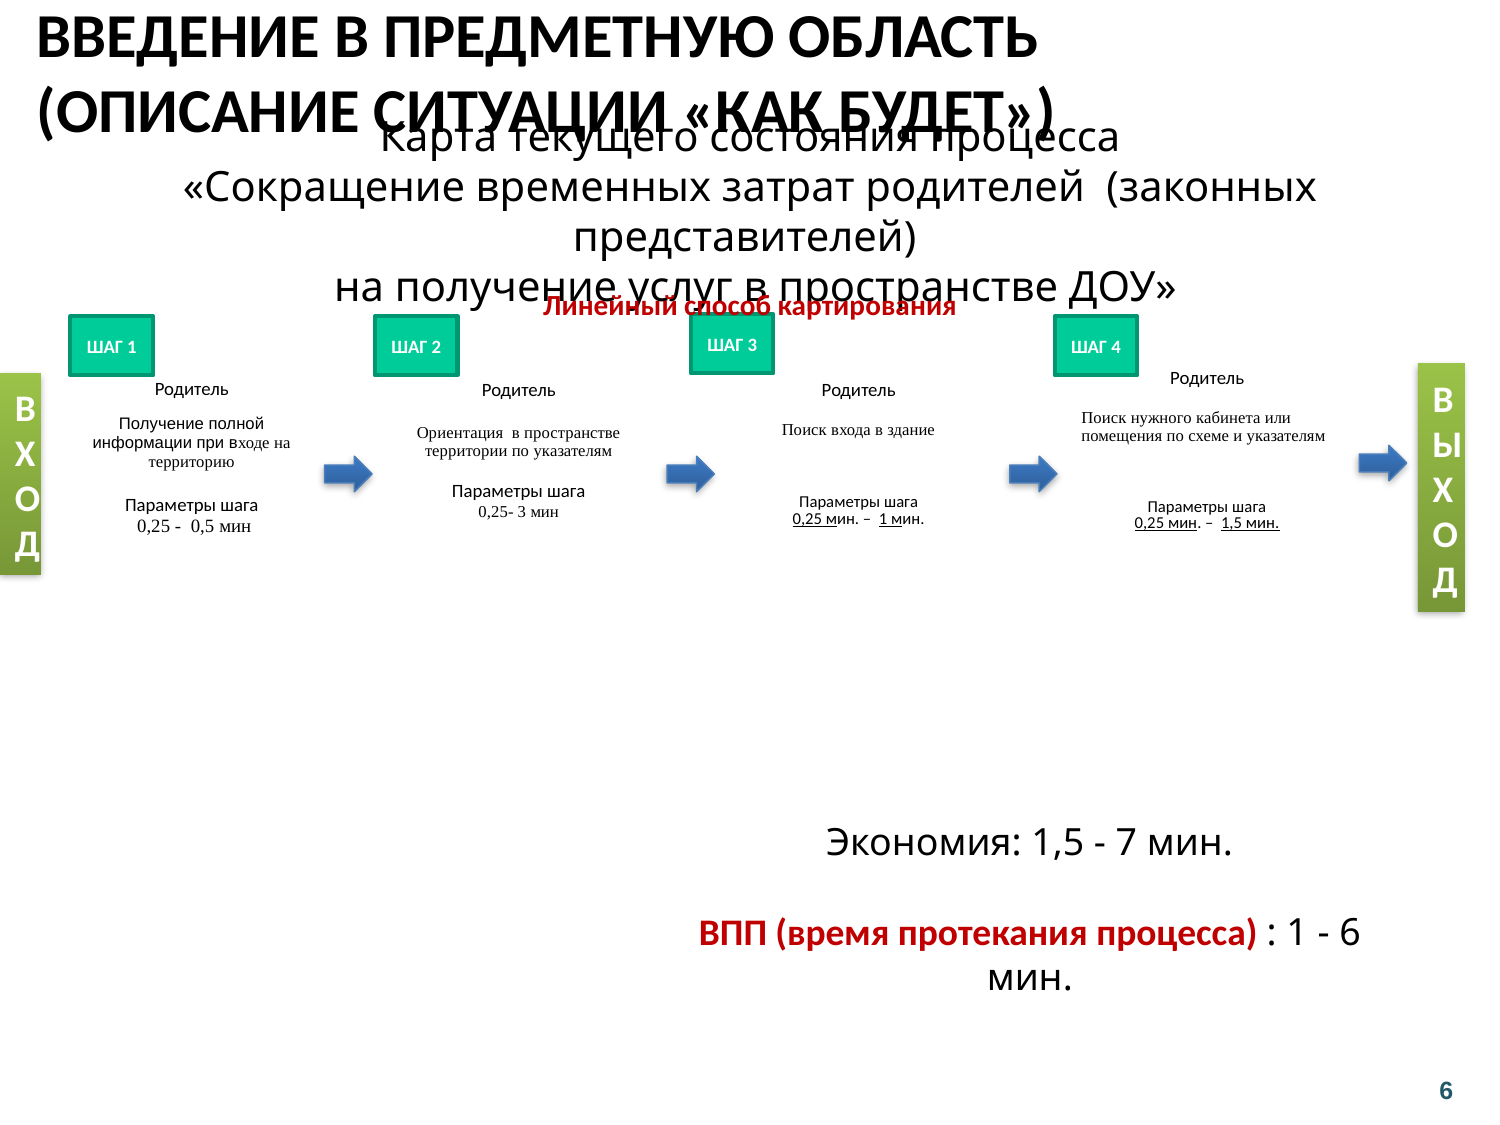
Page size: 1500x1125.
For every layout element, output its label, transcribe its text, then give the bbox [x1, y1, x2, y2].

text_box 6 [1417, 1066, 1475, 1114]
text_box Карта текущего состояния процесса «Сокращение временных затрат родителей (законных представителей) на получение услуг в пространстве ДОУ» [0, 140, 1500, 234]
text_box ШАГ 2 [373, 329, 460, 377]
table_header Родитель [59, 374, 325, 407]
table_header Родитель [715, 375, 1002, 413]
table_header Родитель [1066, 363, 1348, 401]
table_header Родитель [375, 375, 662, 416]
table_cell Параметры шага 0,25 мин. – 1 мин. [715, 488, 1002, 542]
text_box ШАГ 1 [68, 314, 155, 377]
text_box Экономия: 1,5 - 7 мин. ВПП (время протекания процесса) : 1 - 6 мин. [636, 810, 1423, 1051]
table_cell Параметры шага 0,25 - 0,5 мин [59, 490, 325, 544]
text_box [1358, 444, 1408, 482]
text_box [1009, 455, 1058, 493]
text_box [666, 455, 715, 493]
table_cell Получение полной информации при входе на территорию [59, 407, 325, 490]
text_box ВЫХОД [1417, 363, 1465, 612]
text_box ВВЕДЕНИЕ В ПРЕДМЕТНУЮ ОБЛАСТЬ (ОПИСАНИЕ СИТУАЦИИ «КАК БУДЕТ») [21, 54, 1412, 161]
table_cell Поиск входа в здание [715, 413, 1002, 488]
text_box [325, 455, 373, 493]
text_box ШАГ 4 [1053, 314, 1139, 377]
table_cell Параметры шага 0,25 мин. – 1,5 мин. [1066, 492, 1348, 547]
text_box Линейный способ картирования [0, 234, 1500, 329]
text_box ВХОД [0, 373, 41, 575]
text_box ШАГ 3 [689, 329, 775, 375]
table_cell Ориентация в пространстве территории по указателям [375, 416, 662, 476]
table_cell Поиск нужного кабинета или помещения по схеме и указателям [1066, 401, 1348, 492]
table_cell Параметры шага 0,25- 3 мин [375, 476, 662, 539]
